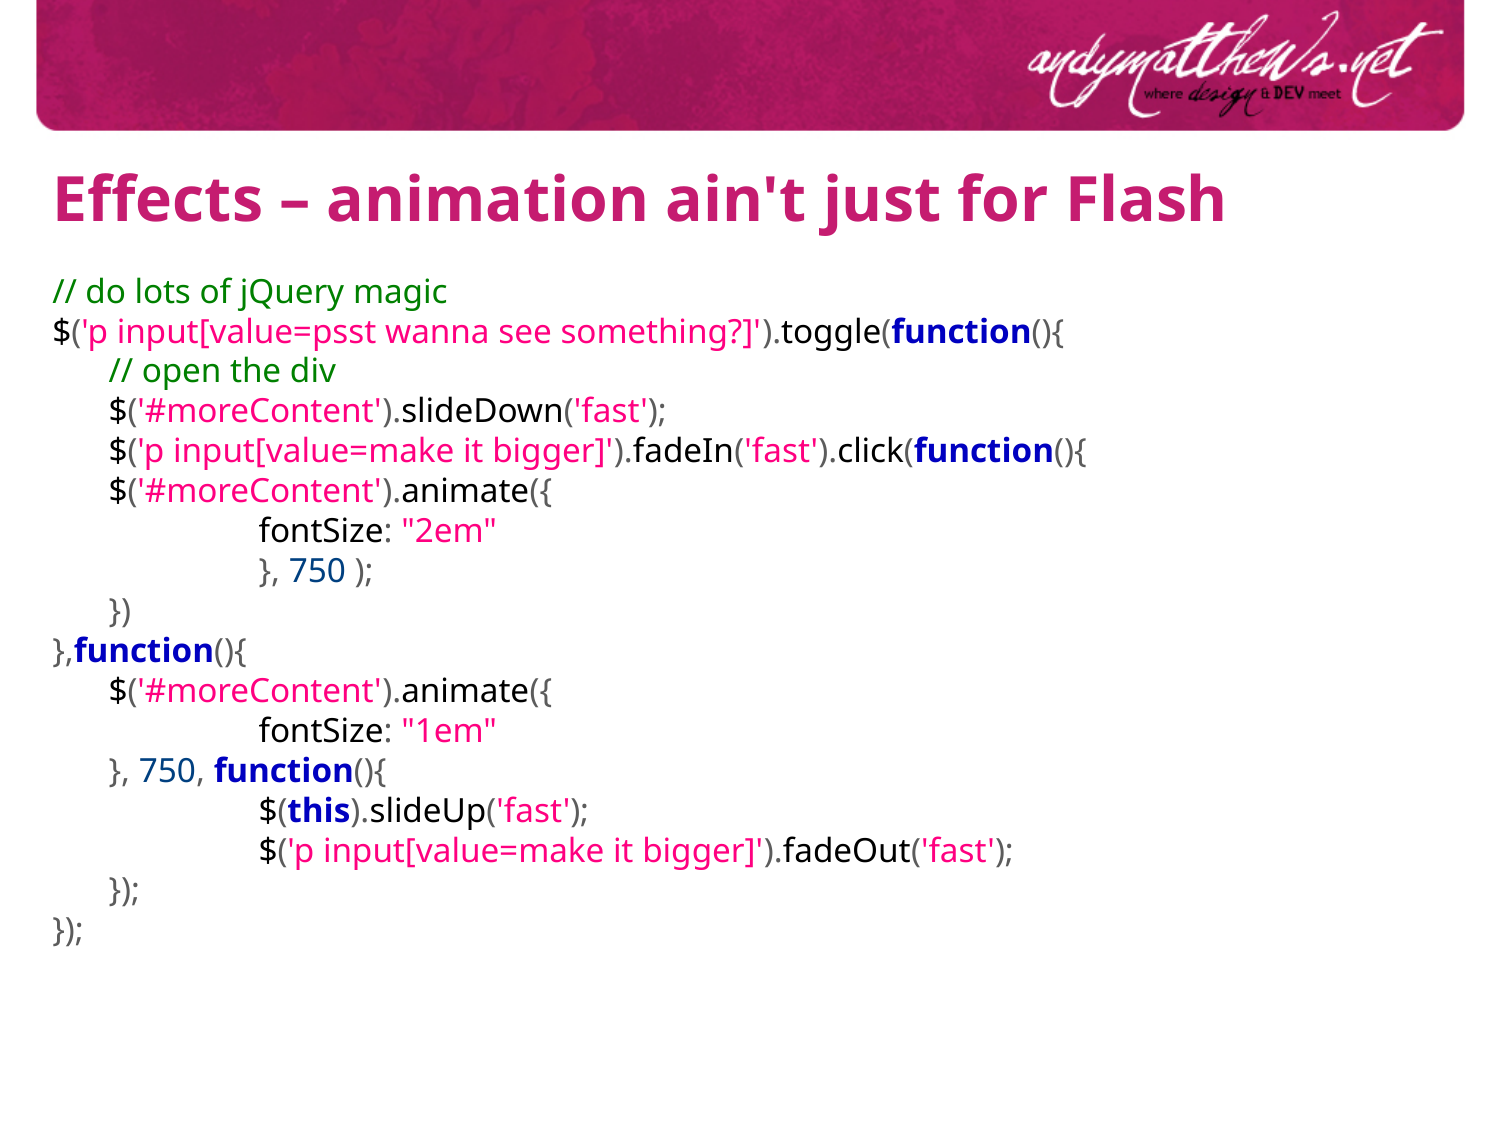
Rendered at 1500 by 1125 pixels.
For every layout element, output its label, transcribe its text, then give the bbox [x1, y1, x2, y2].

text_box // do lots of jQuery magic $('p input[value=psst wanna see something?]').toggle(function(){ // open the div $('#moreContent').slideDown('fast'); $('p input[value=make it bigger]').fadeIn('fast').click(function(){ $('#moreContent').animate({ fontSize: "2em" }, 750 ); }) },function(){ $('#moreContent').animate({ fontSize: "1em" }, 750, function(){ $(this).slideUp('fast'); $('p input[value=make it bigger]').fadeOut('fast'); }); }); [37, 262, 1463, 1088]
text_box Effects – animation ain't just for Flash [37, 149, 1463, 244]
picture [0, 0, 1500, 1125]
